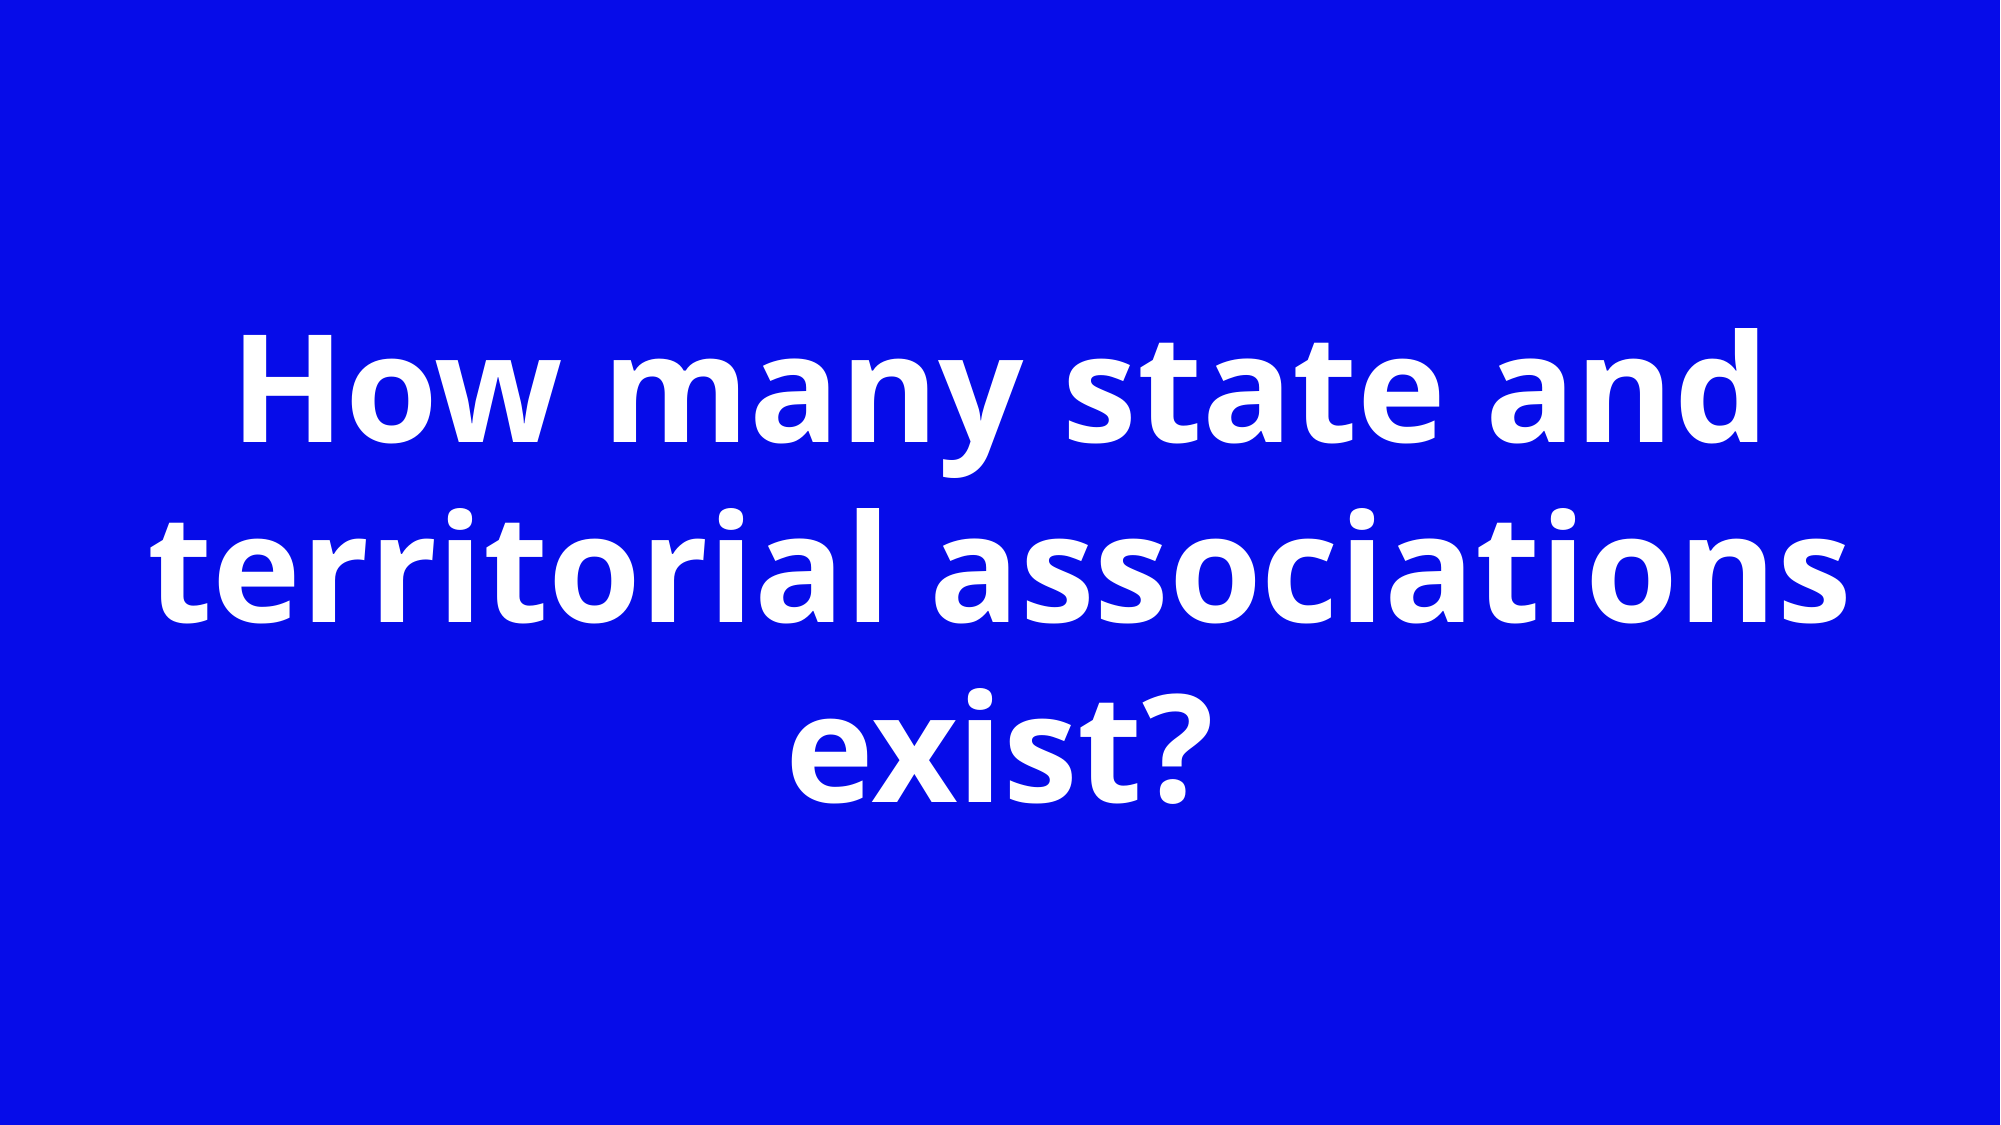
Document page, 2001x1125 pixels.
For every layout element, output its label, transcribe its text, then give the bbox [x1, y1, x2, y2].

text_box How many state and territorial associations exist? [0, 0, 2000, 1125]
